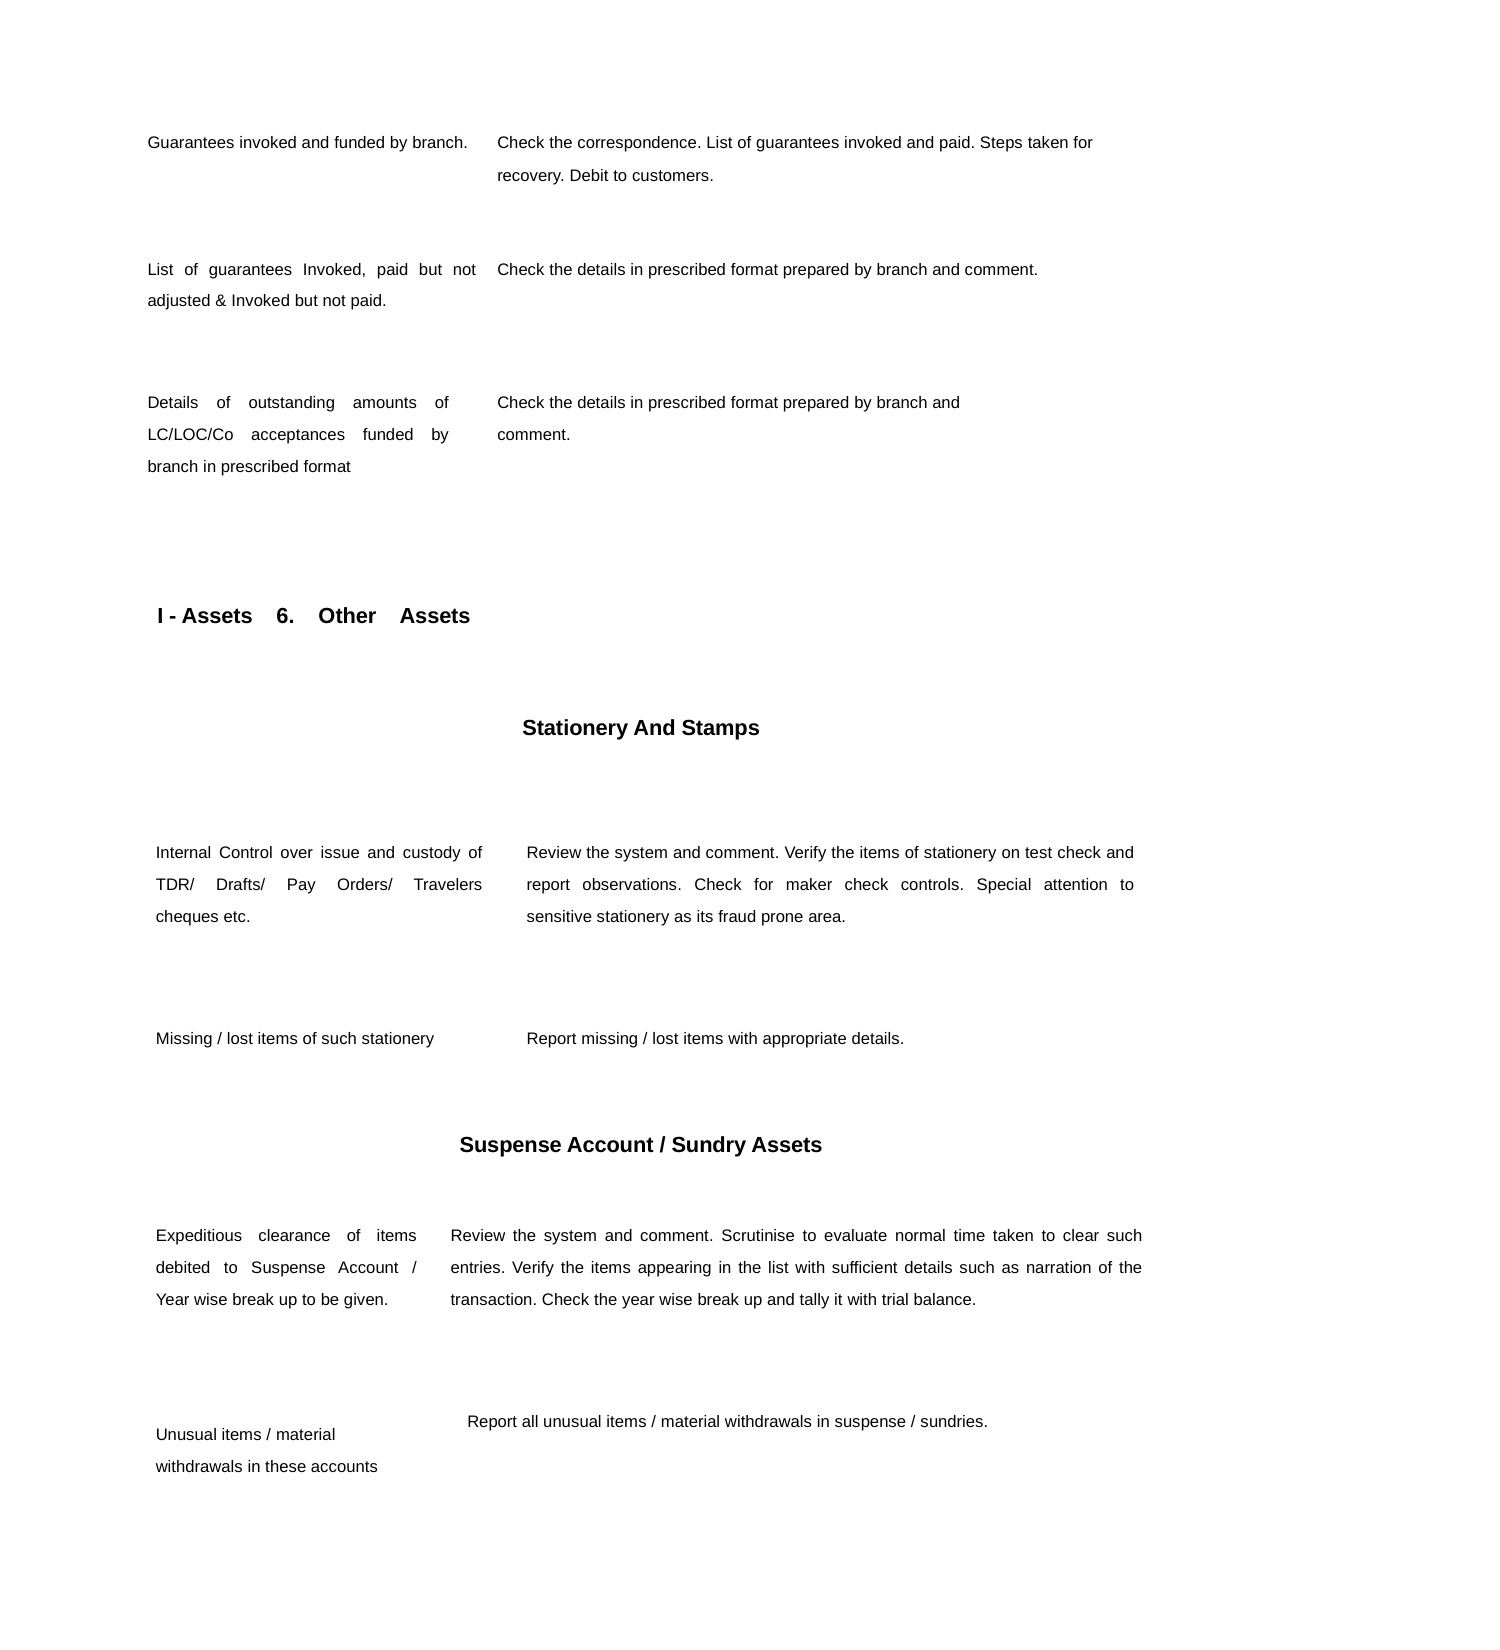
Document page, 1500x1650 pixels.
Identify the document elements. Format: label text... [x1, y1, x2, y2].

table_cell Review the system and comment. Scrutinise to evaluate normal time taken to clear such entries. Verify the items appearing in the list with sufficient details such as narration of the transaction. Check the year wise break up and tally it with trial balance. [448, 1213, 1145, 1412]
table_cell Review the system and comment. Verify the items of stationery on test check and report observations. Check for maker check controls. Special attention to sensitive stationery as its fraud prone area. [508, 830, 1145, 1029]
table_cell Suspense Account / Sundry Assets [137, 1132, 1145, 1213]
table_header Stationery And Stamps [137, 716, 1145, 830]
table_header Guarantees invoked and funded by branch. [137, 120, 478, 246]
table_cell Internal Control over issue and custody of TDR/ Drafts/ Pay Orders/ Travelers cheques etc. [137, 830, 508, 1029]
table_cell Expeditious clearance of items debited to Suspense Account / Year wise break up to be given. [137, 1213, 448, 1412]
table_cell Details of outstanding amounts of LC/LOC/Co acceptances funded by branch in prescribed format [137, 380, 478, 544]
table_cell Missing / lost items of such stationery [137, 1029, 508, 1132]
table_header Check the correspondence. List of guarantees invoked and paid. Steps taken for recovery. Debit to customers. [478, 120, 1115, 246]
table_cell Report all unusual items / material withdrawals in suspense / sundries. [448, 1412, 1145, 1529]
table_cell Check the details in prescribed format prepared by branch and comment. [478, 380, 1115, 544]
text_box I - Assets 6. Other Assets [155, 601, 664, 628]
table_cell Check the details in prescribed format prepared by branch and comment. [478, 246, 1115, 380]
table_cell List of guarantees Invoked, paid but not adjusted & Invoked but not paid. [137, 246, 478, 380]
table_cell Unusual items / material withdrawals in these accounts [137, 1412, 448, 1529]
table_cell Report missing / lost items with appropriate details. [508, 1029, 1145, 1132]
